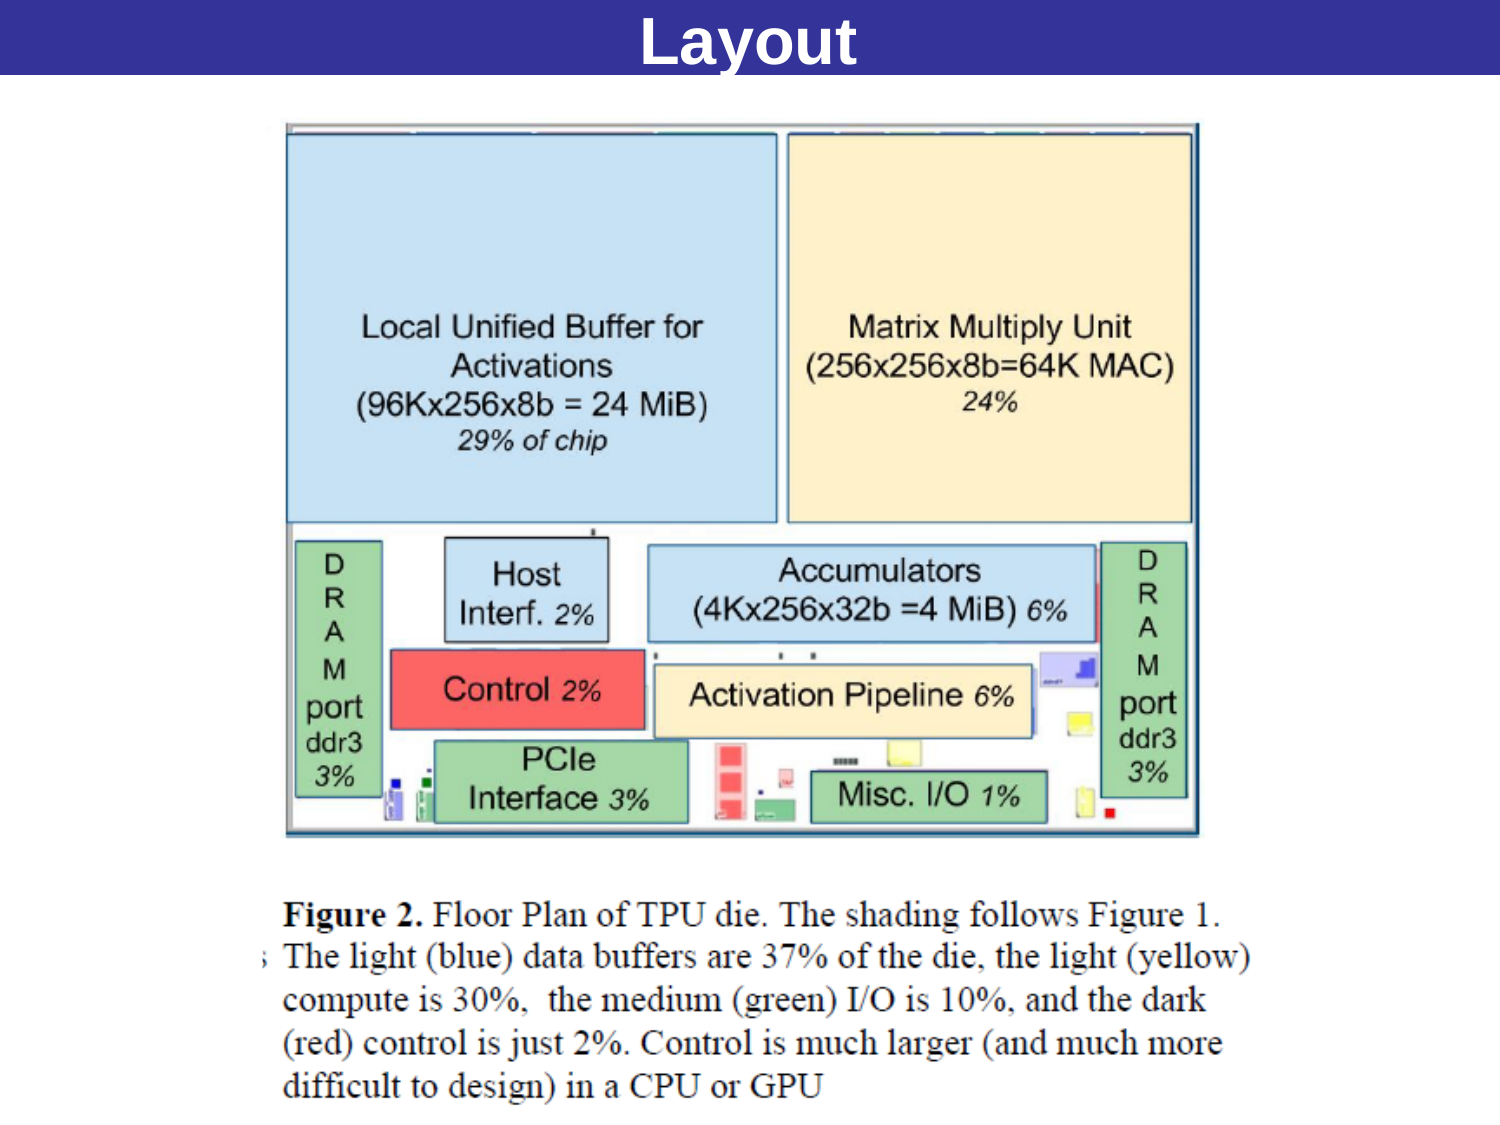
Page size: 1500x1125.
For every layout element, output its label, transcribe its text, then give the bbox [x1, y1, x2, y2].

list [262, 113, 1288, 1111]
title Layout [0, 0, 1500, 75]
